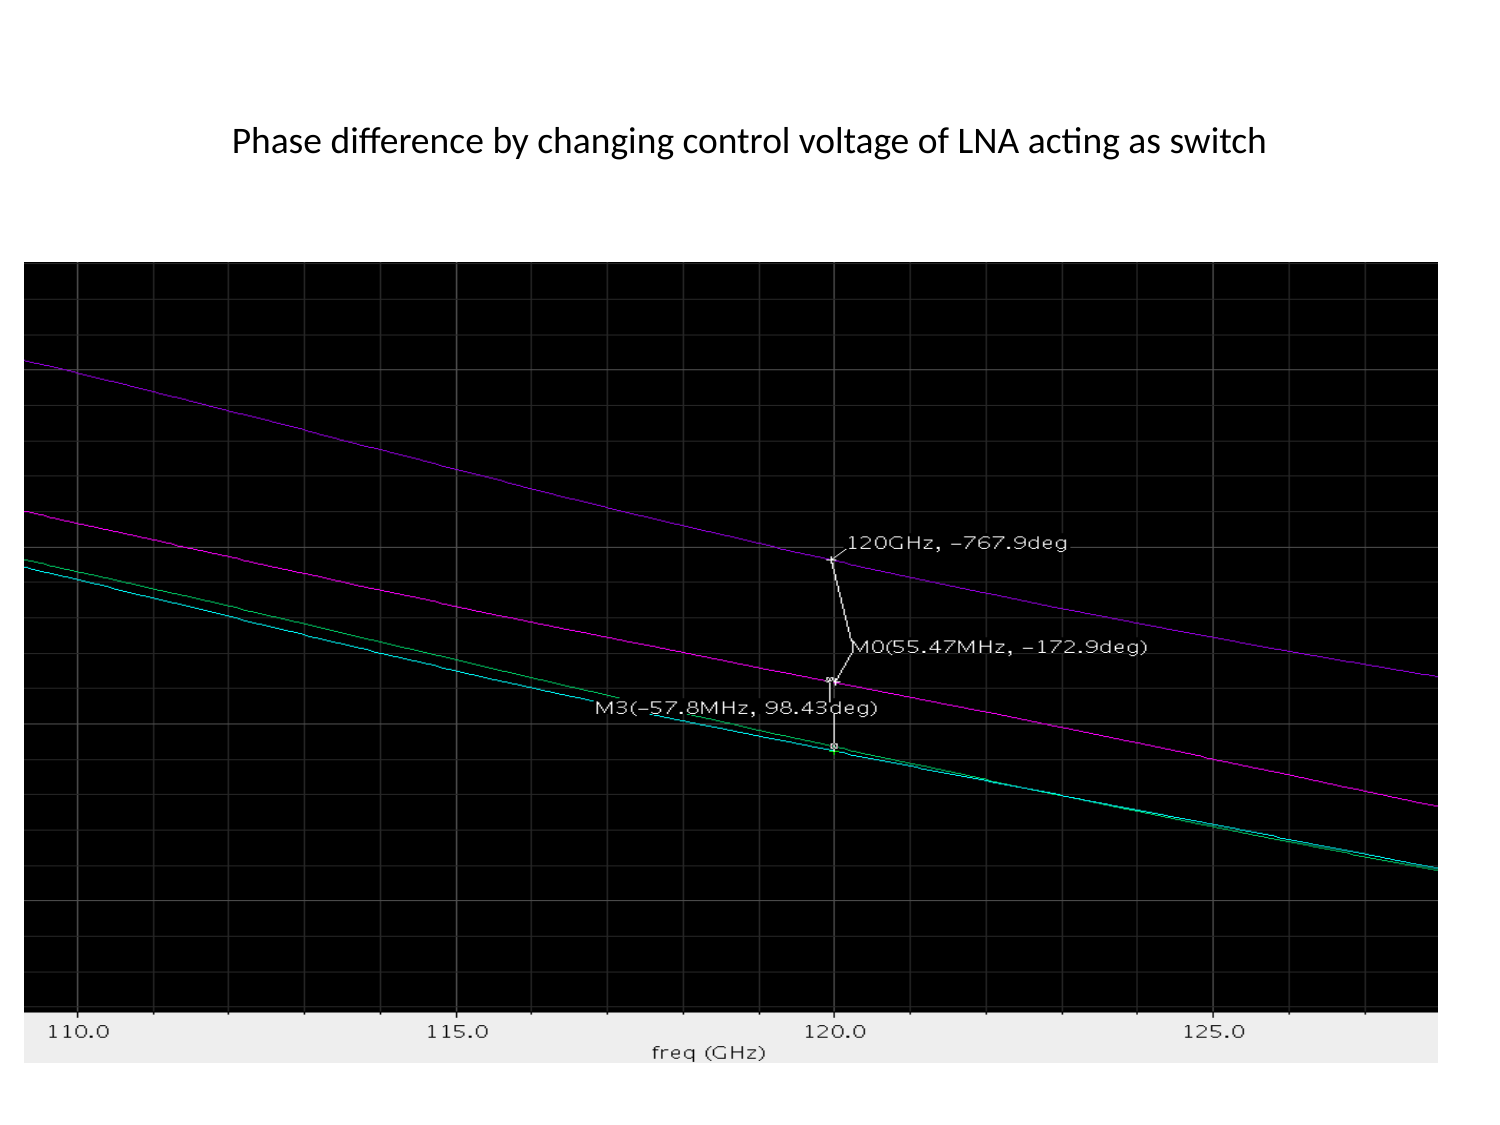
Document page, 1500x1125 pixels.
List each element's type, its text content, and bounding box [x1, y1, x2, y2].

picture [24, 262, 1438, 1063]
title Phase difference by changing control voltage of LNA acting as switch [75, 45, 1425, 233]
